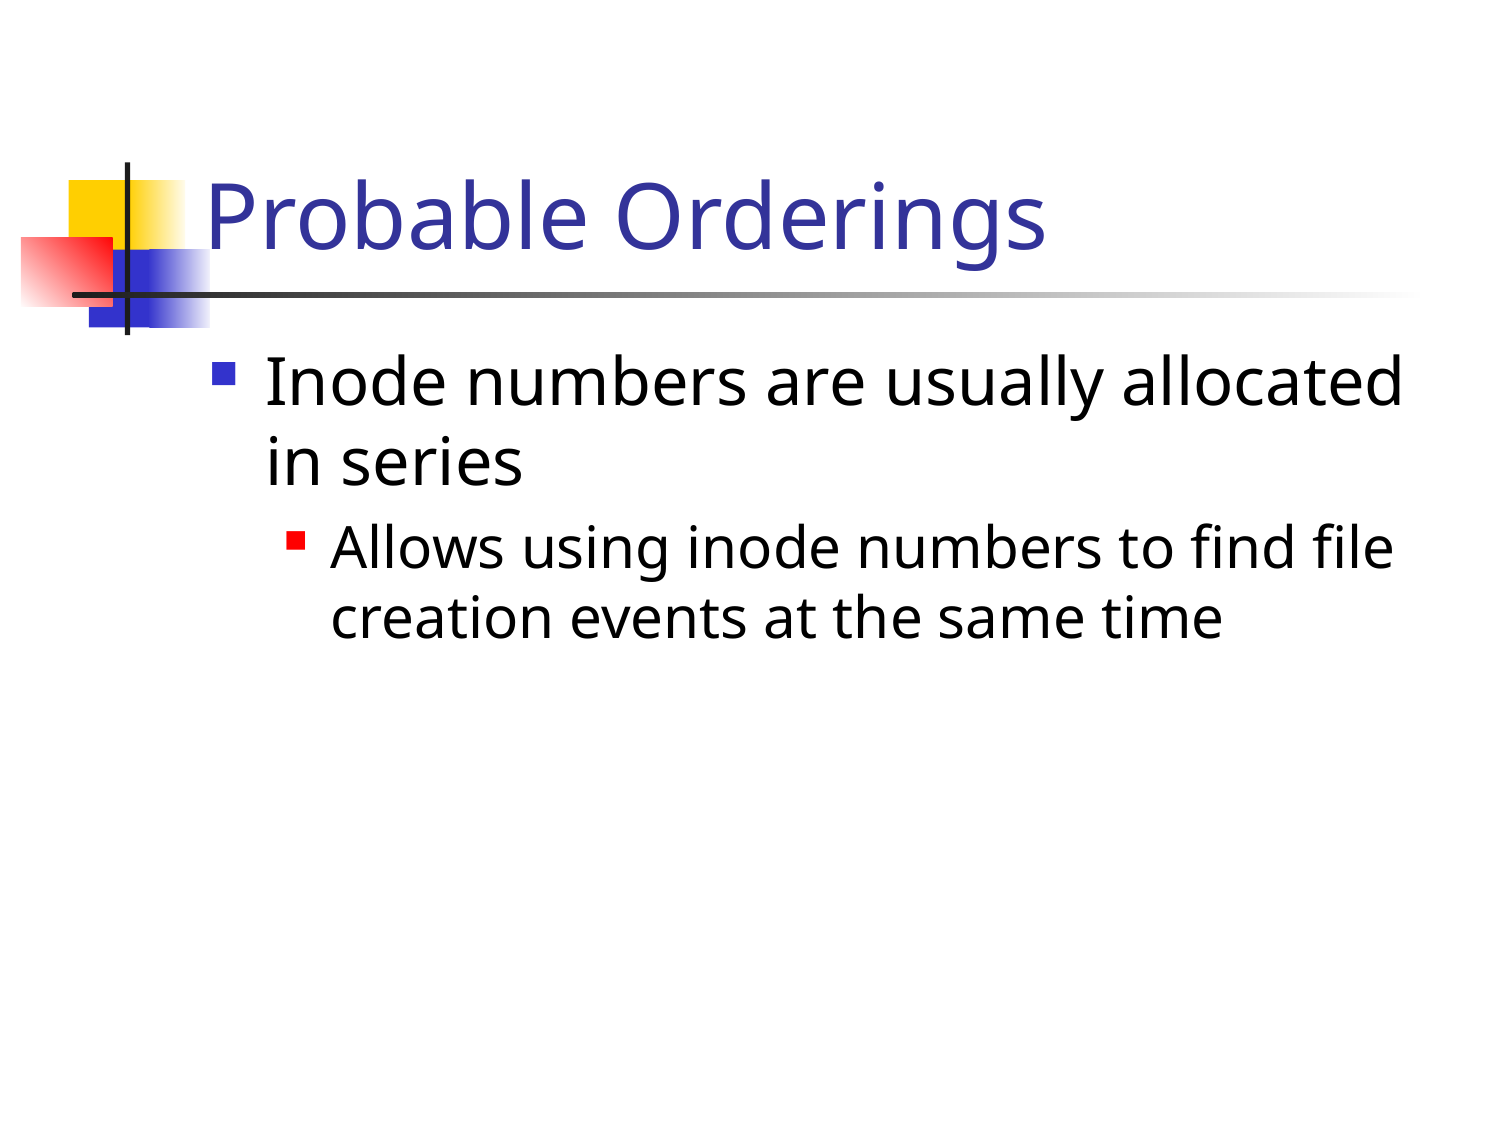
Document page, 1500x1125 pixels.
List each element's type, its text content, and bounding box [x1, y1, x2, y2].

title Probable Orderings [188, 34, 1468, 276]
list Inode numbers are usually allocated in series Allows using inode numbers to find file creation events at the same time [193, 330, 1470, 1007]
